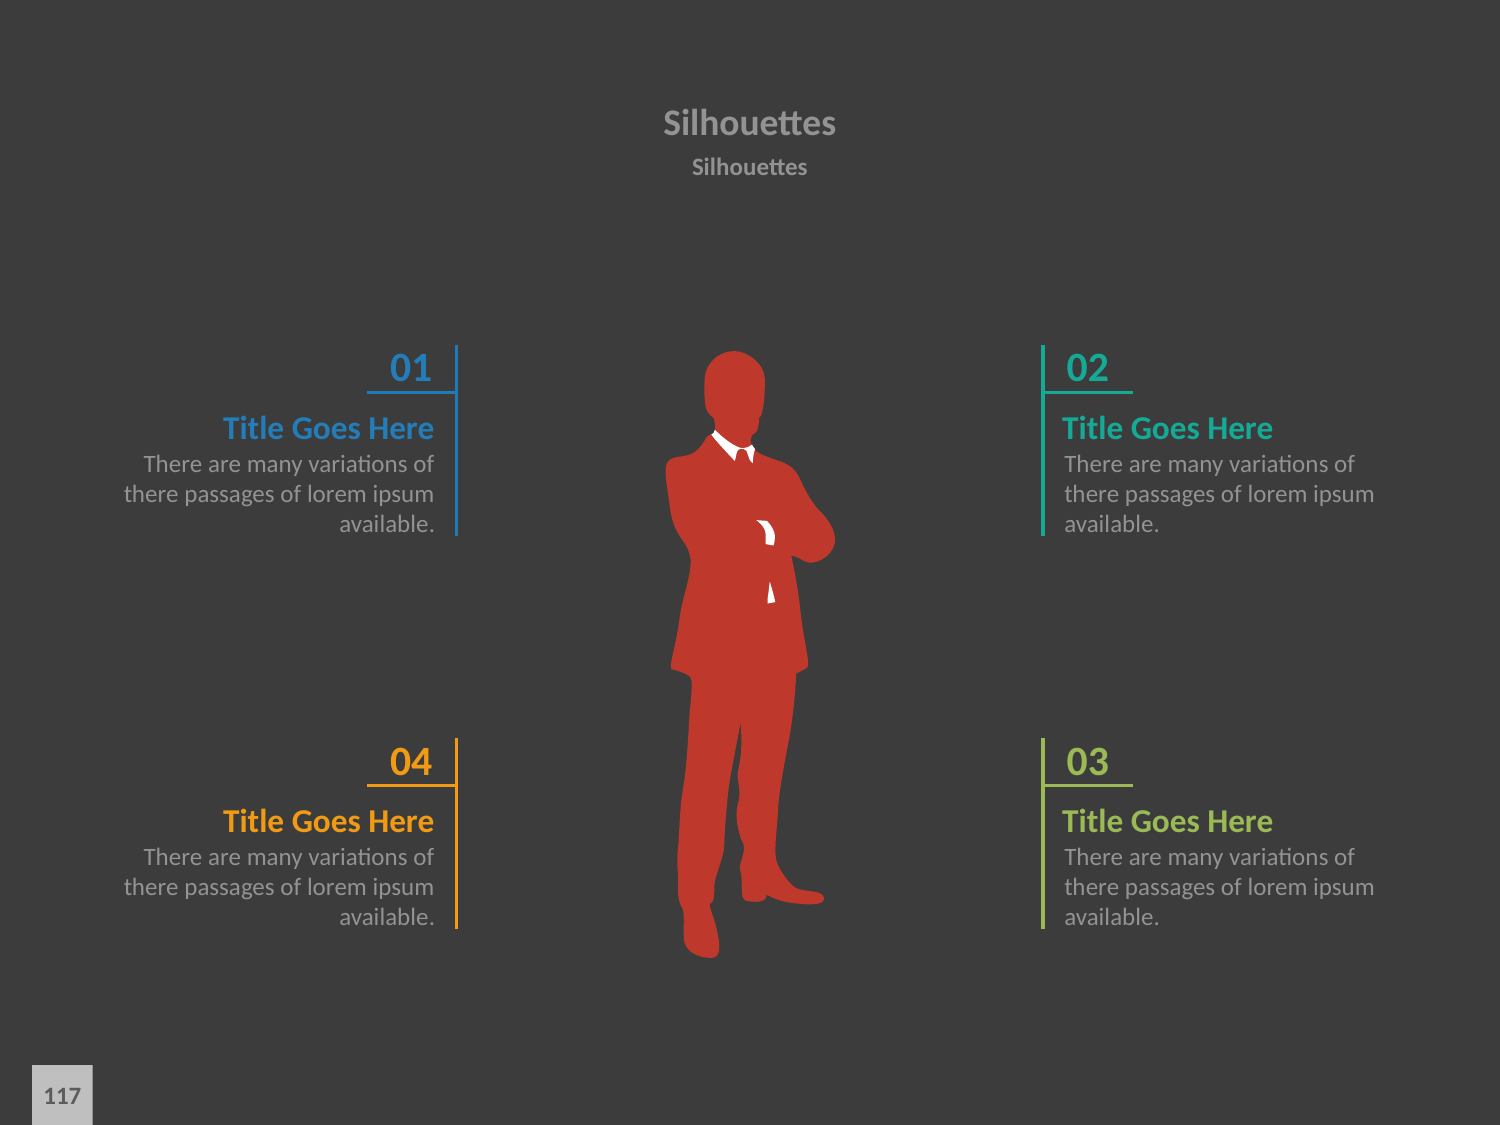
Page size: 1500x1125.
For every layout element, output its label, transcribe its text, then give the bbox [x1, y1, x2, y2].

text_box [662, 350, 838, 959]
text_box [1042, 725, 1134, 930]
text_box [73, 791, 453, 940]
title Silhouettes [287, 91, 1213, 150]
list Silhouettes [412, 149, 1088, 183]
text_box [366, 725, 457, 930]
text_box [1046, 791, 1427, 940]
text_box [1046, 398, 1427, 547]
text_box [73, 398, 453, 547]
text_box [1042, 332, 1134, 537]
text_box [366, 332, 457, 537]
